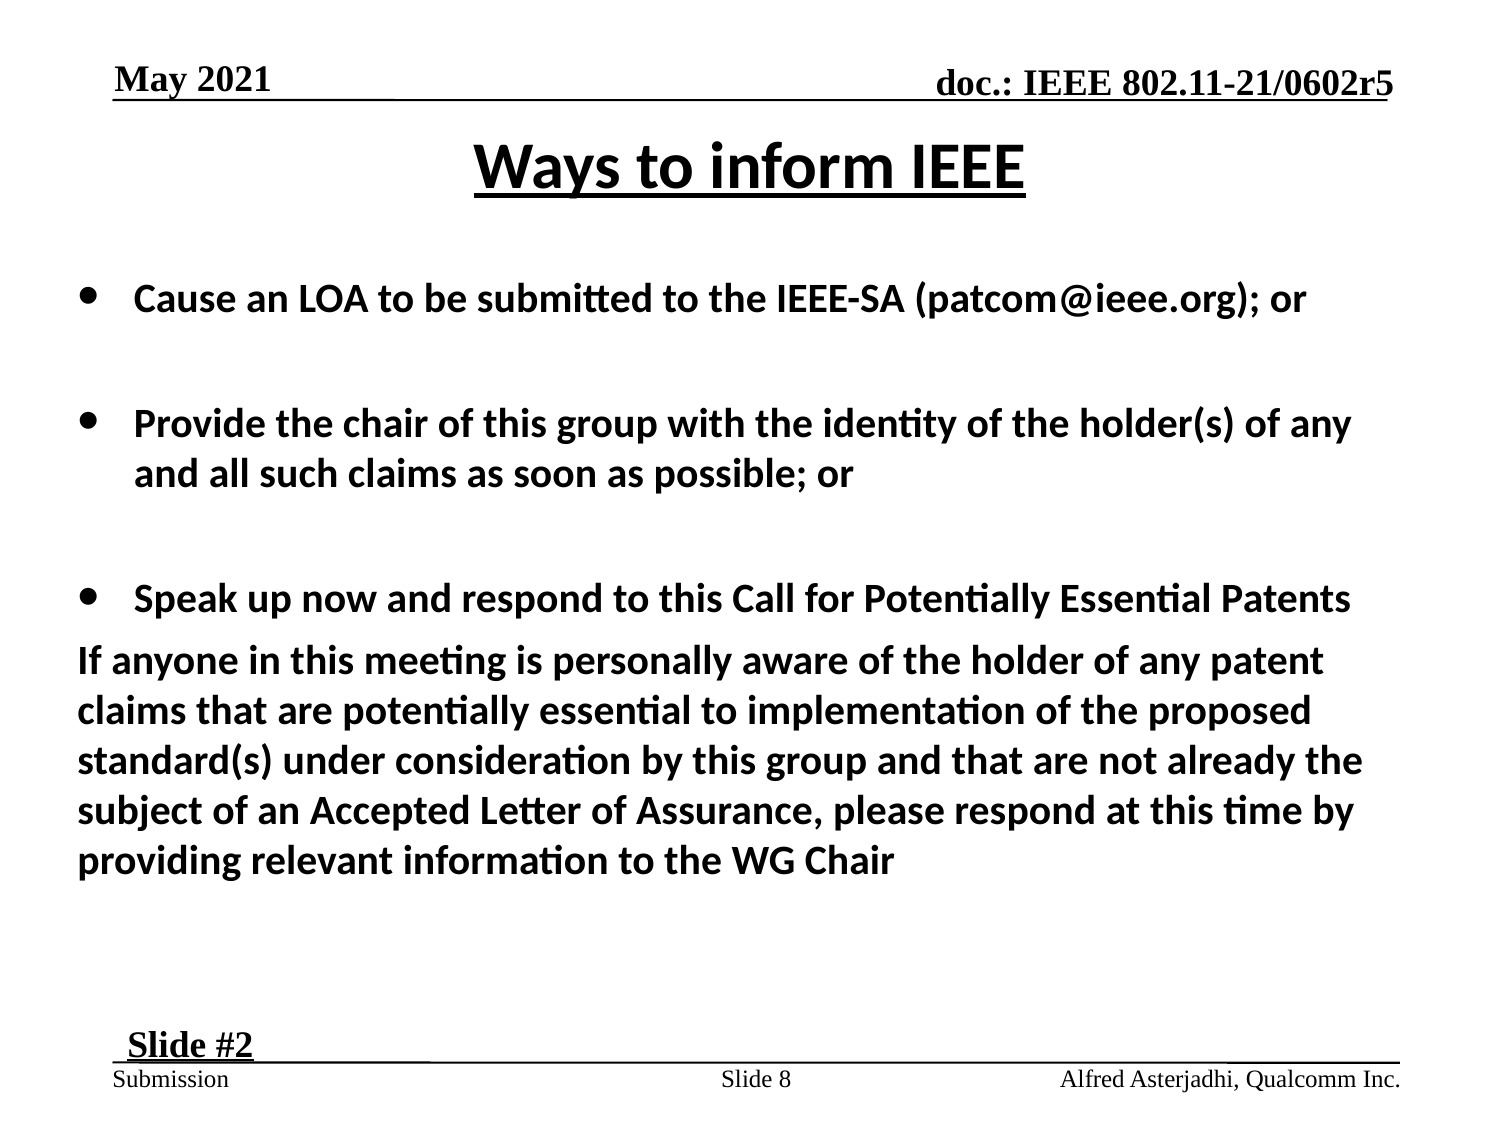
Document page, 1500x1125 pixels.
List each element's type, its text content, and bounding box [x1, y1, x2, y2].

list Cause an LOA to be submitted to the IEEE-SA (patcom@ieee.org); or Provide the chair of this group with the identity of the holder(s) of any and all such claims as soon as possible; or Speak up now and respond to this Call for Potentially Essential Patents If anyone in this meeting is personally aware of the holder of any patent claims that are potentially essential to implementation of the proposed standard(s) under consideration by this group and that are not already the subject of an Accepted Letter of Assurance, please respond at this time by providing relevant information to the WG Chair [62, 262, 1438, 938]
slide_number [114, 54, 493, 100]
footer Alfred Asterjadhi, Qualcomm Inc. [878, 1061, 1402, 1093]
title Ways to inform IEEE [112, 74, 1388, 250]
slide_number Slide 8 [712, 1061, 800, 1123]
text_box Slide #2 [112, 1012, 269, 1073]
